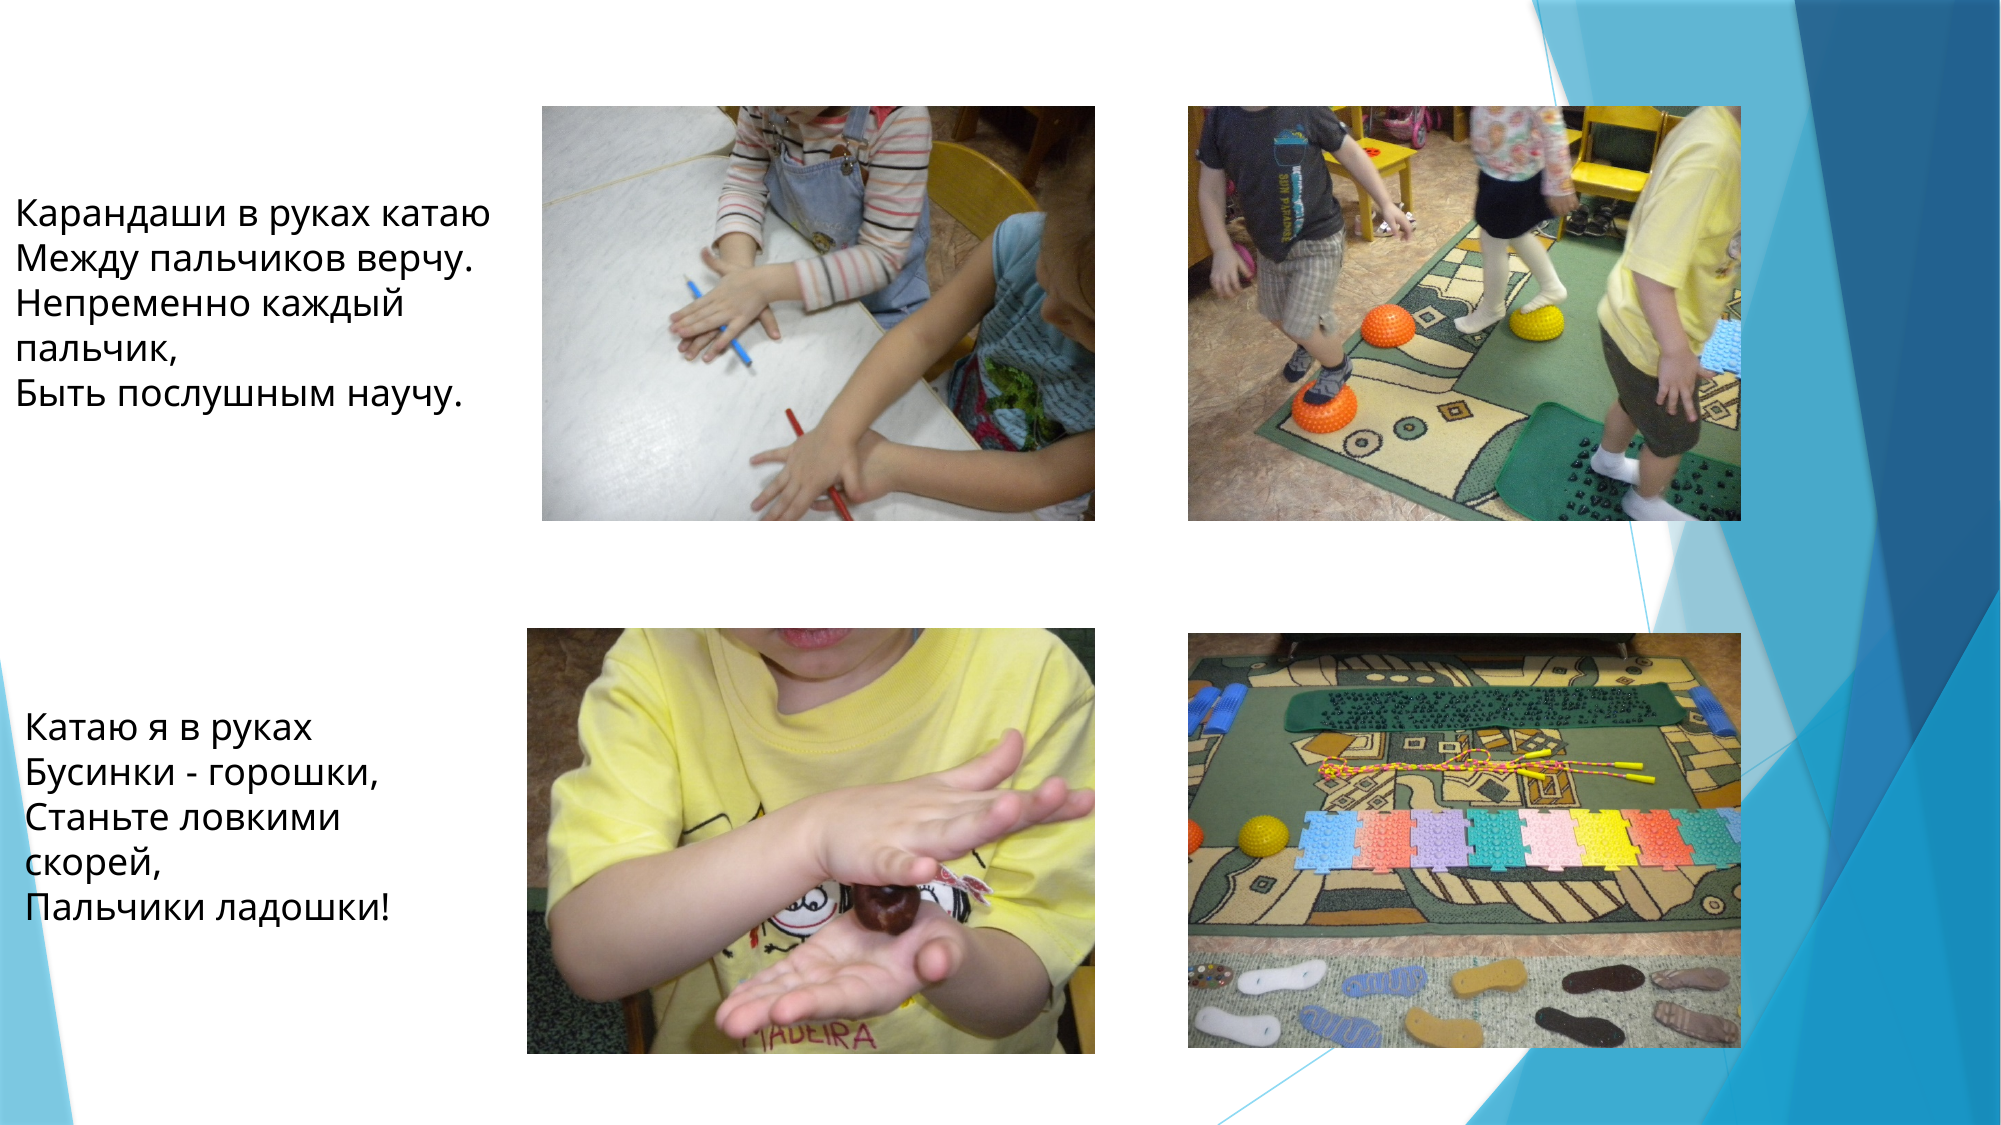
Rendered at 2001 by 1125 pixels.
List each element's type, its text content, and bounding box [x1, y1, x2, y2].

picture [526, 627, 1095, 1054]
text_box Катаю я в руках Бусинки - горошки, Станьте ловкими скорей, Пальчики ладошки! [9, 695, 459, 936]
picture [1188, 633, 1741, 1049]
picture [1188, 106, 1741, 521]
text_box Карандаши в руках катаю Между пальчиков верчу. Непременно каждый пальчик, Быть послушным научу. [0, 181, 537, 422]
picture [542, 106, 1095, 521]
